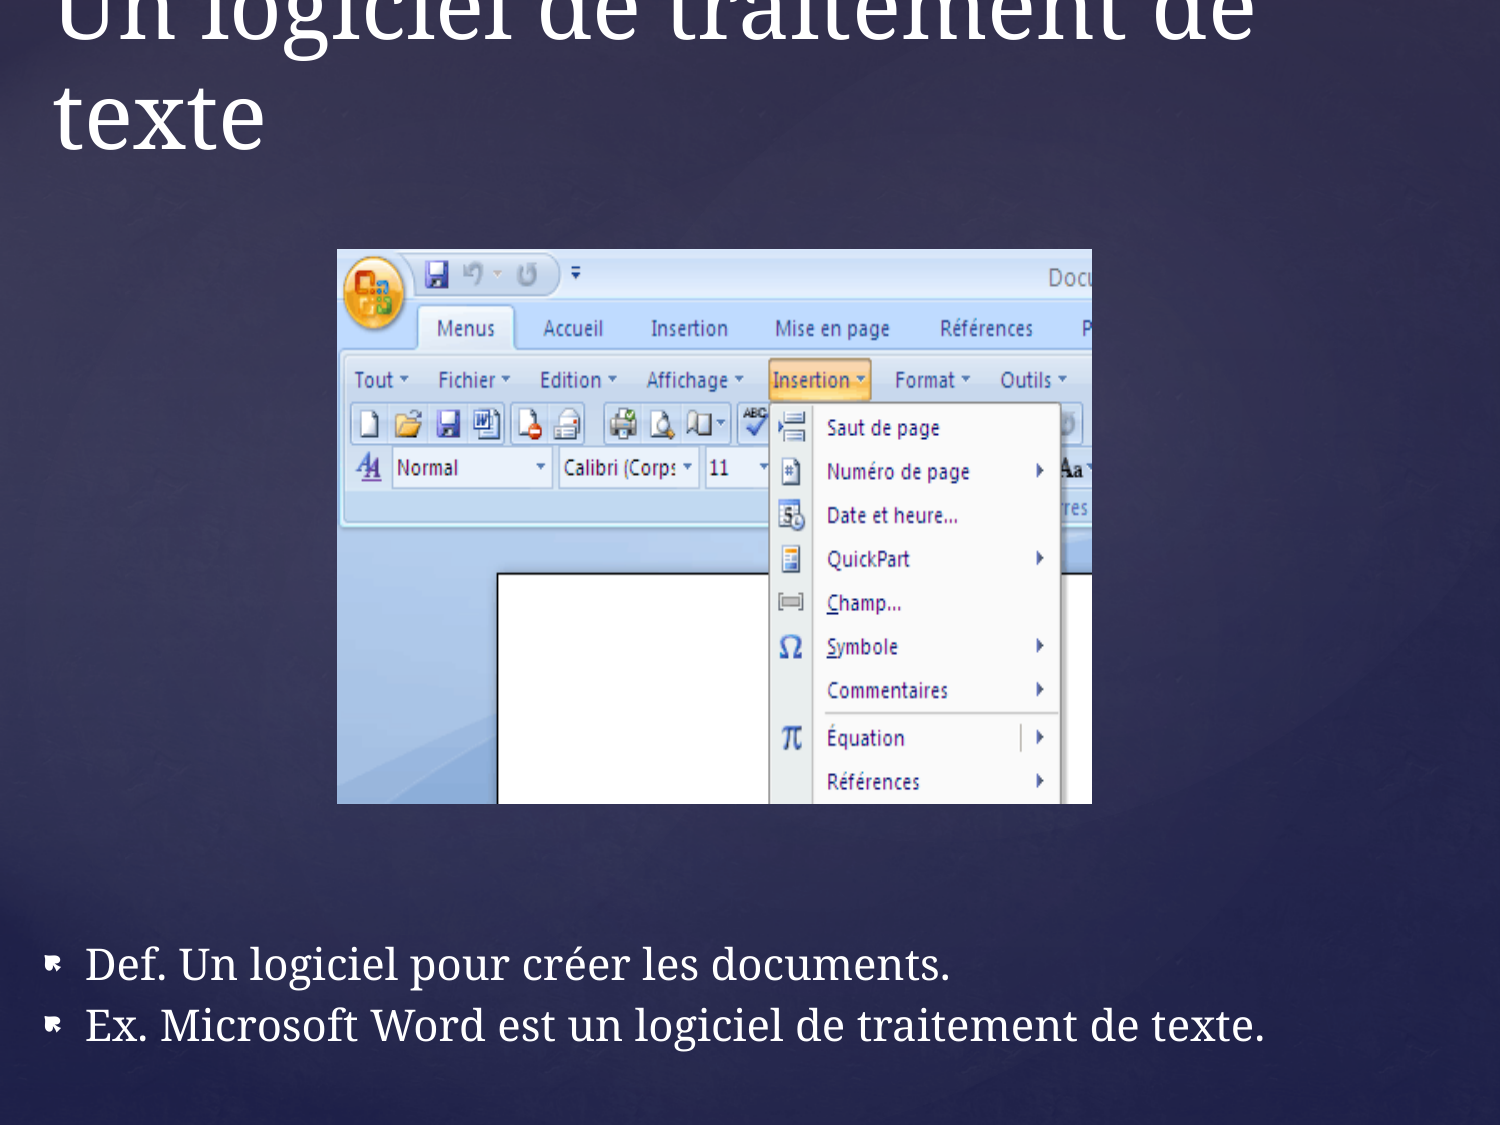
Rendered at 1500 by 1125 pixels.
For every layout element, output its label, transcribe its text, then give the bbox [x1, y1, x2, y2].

picture [336, 249, 1092, 804]
list Def. Un logiciel pour créer les documents. Ex. Microsoft Word est un logiciel de traitement de texte. [24, 900, 1400, 1088]
title Un logiciel de traitement de texte [37, 24, 1450, 175]
